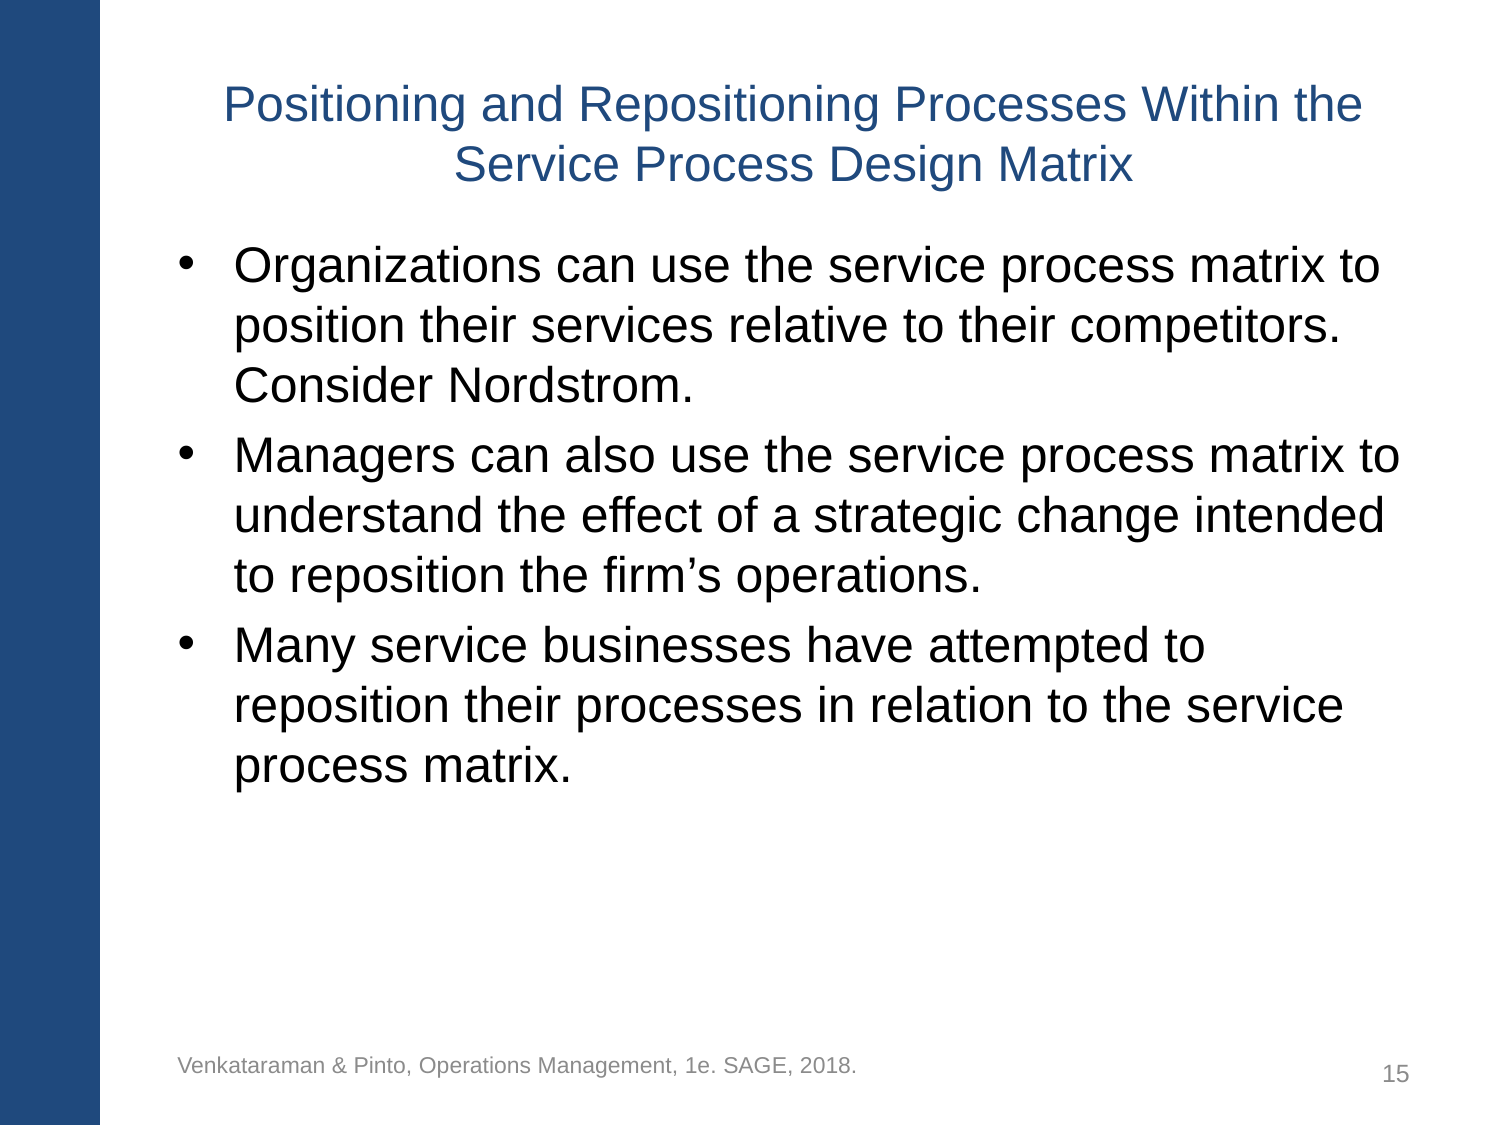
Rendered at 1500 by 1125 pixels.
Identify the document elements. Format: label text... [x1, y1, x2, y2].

footer Venkataraman & Pinto, Operations Management, 1e. SAGE, 2018. [162, 1042, 1313, 1103]
title Positioning and Repositioning Processes Within the Service Process Design Matrix [162, 37, 1425, 224]
slide_number 15 [1350, 1042, 1425, 1103]
list Organizations can use the service process matrix to position their services relative to their competitors. Consider Nordstrom. Managers can also use the service process matrix to understand the effect of a strategic change intended to reposition the firm’s operations. Many service businesses have attempted to reposition their processes in relation to the service process matrix. [162, 224, 1425, 1013]
